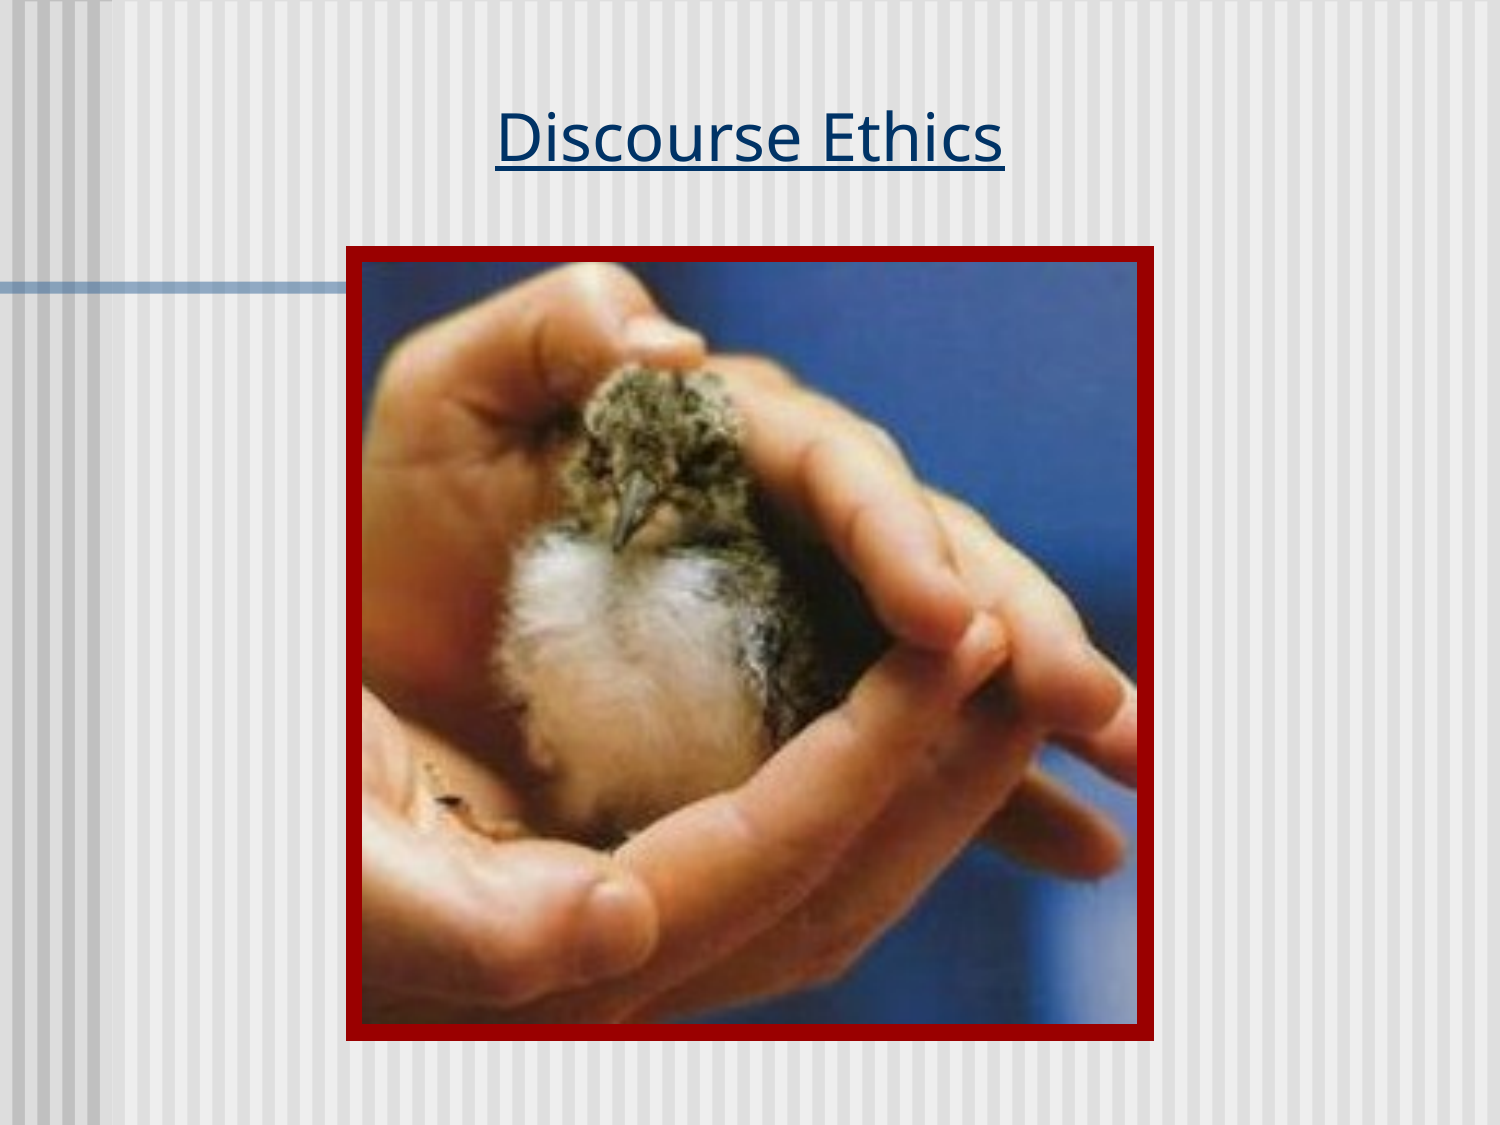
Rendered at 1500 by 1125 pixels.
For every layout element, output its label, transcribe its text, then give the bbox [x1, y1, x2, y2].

picture [362, 262, 1138, 1025]
text_box Discourse Ethics [74, 87, 1425, 183]
